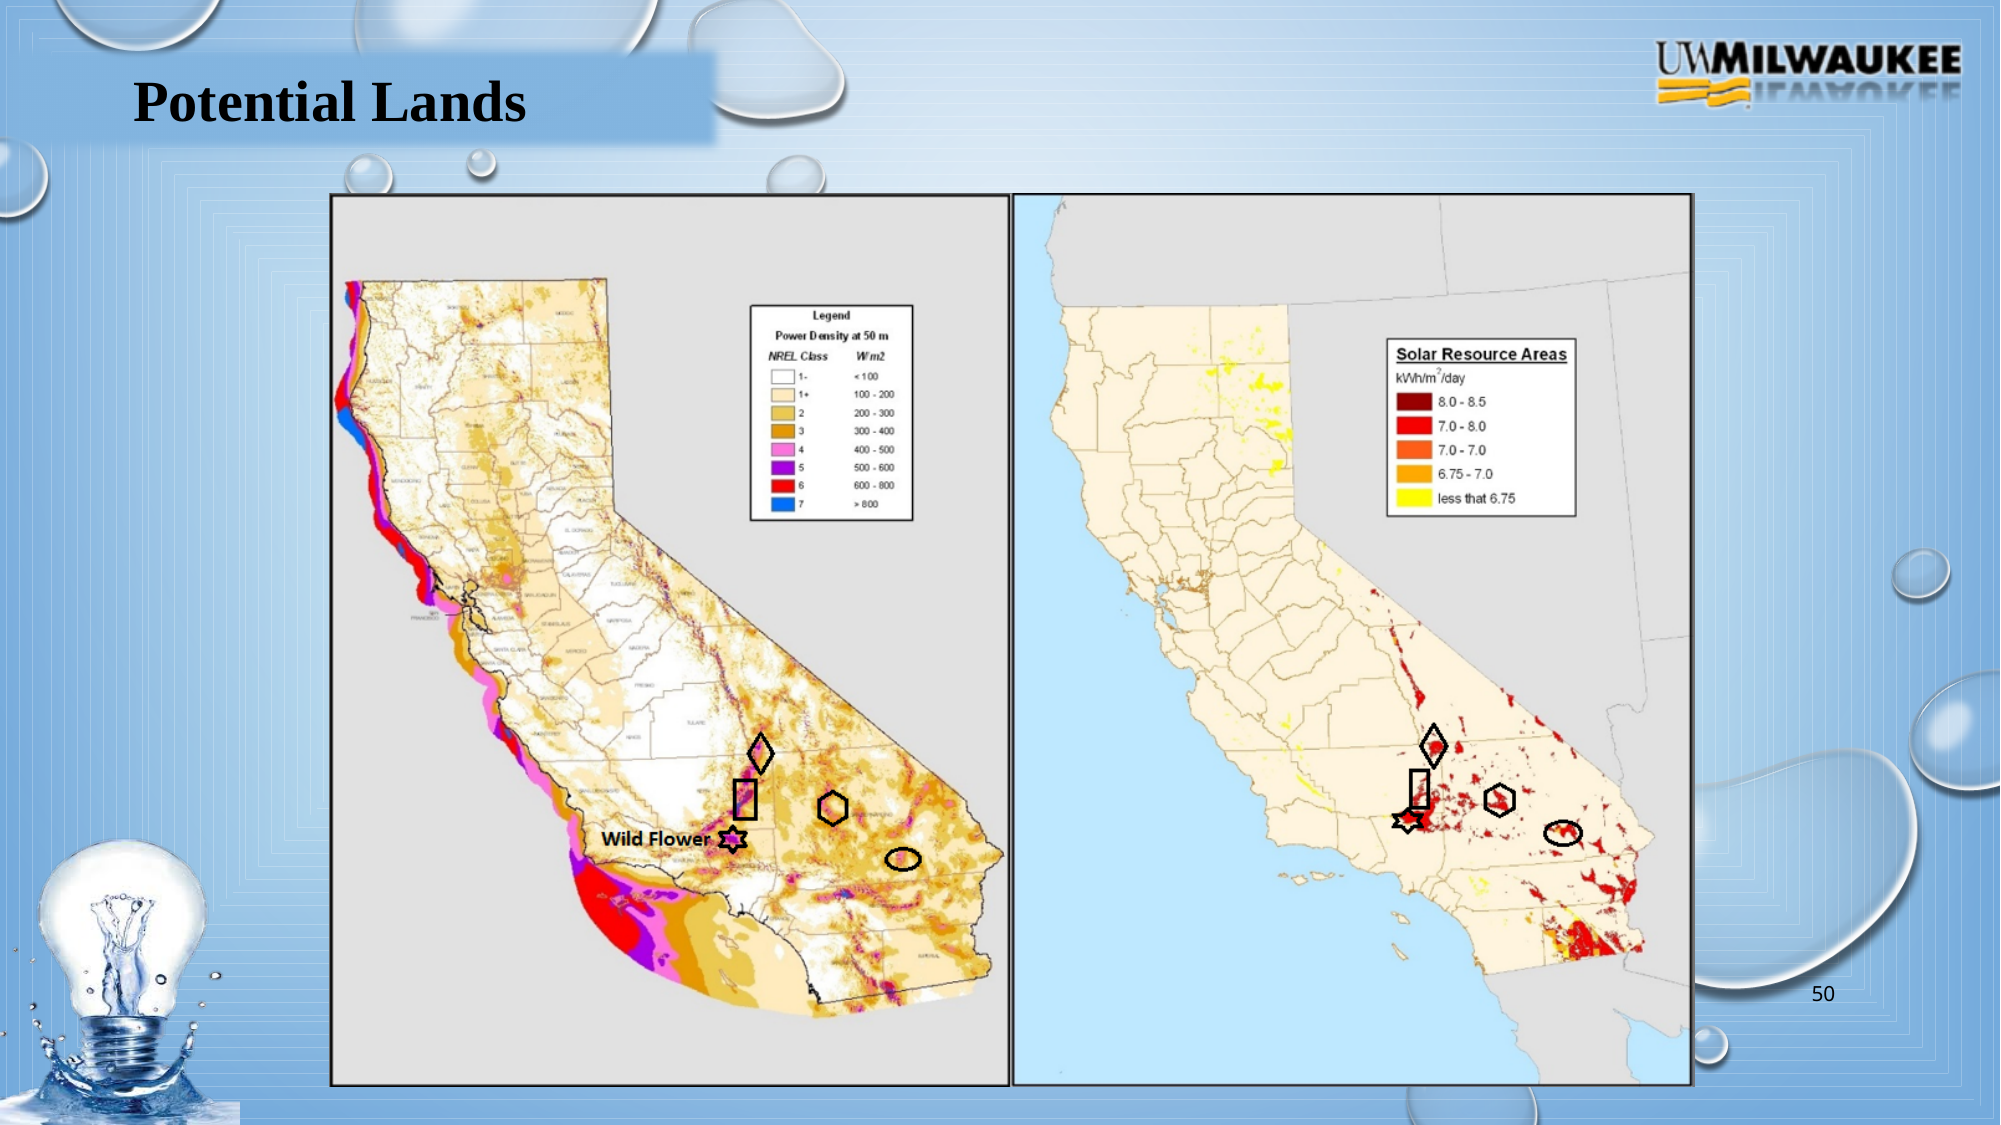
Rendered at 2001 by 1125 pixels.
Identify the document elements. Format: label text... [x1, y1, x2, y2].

slide_number 50 [1724, 965, 1851, 1025]
picture [0, 0, 2000, 1125]
text_box Potential Lands [16, 57, 708, 139]
